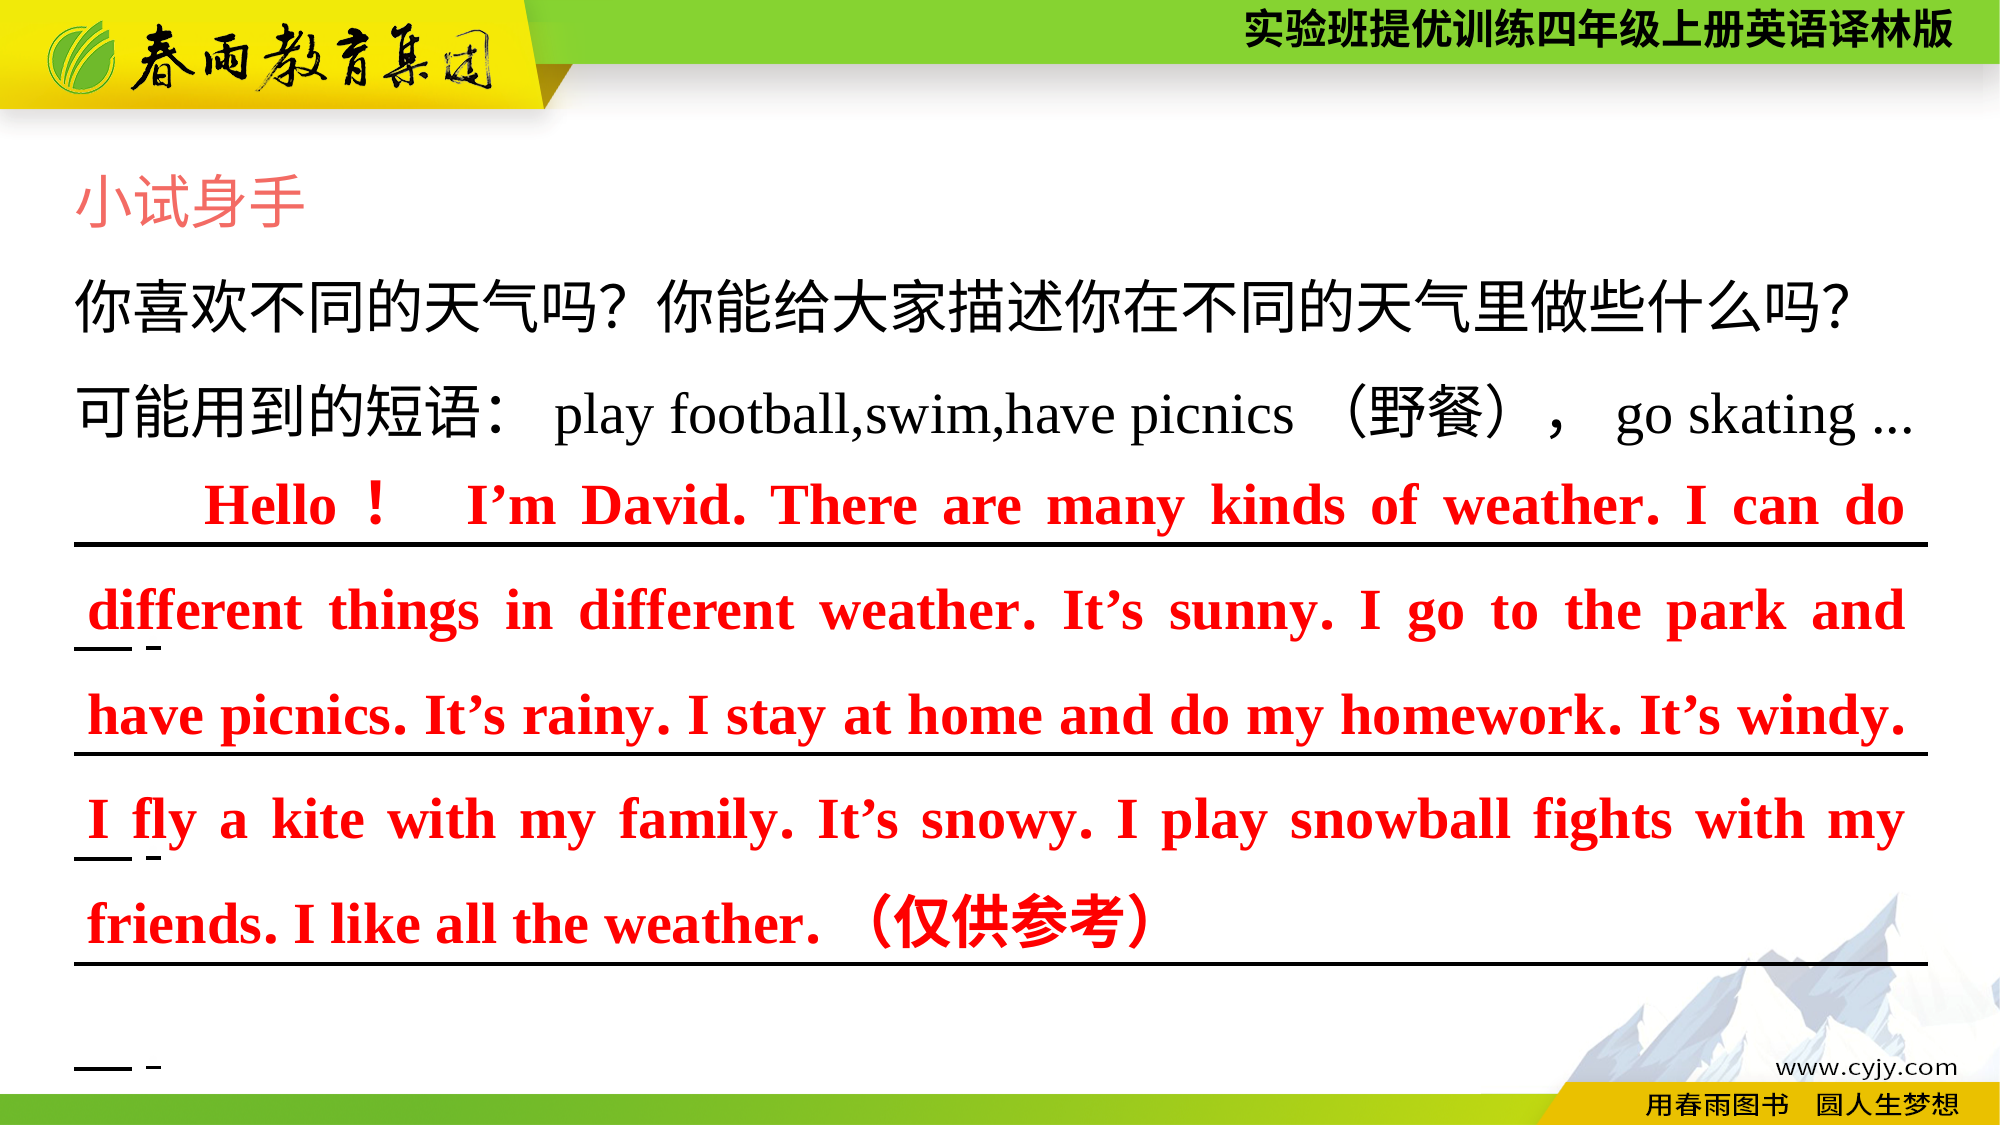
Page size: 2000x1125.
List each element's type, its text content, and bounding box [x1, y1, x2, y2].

picture [0, 0, 2000, 1125]
text_box Hello！ I’m David. There are many kinds of weather. I can do different things in different weather. It’s sunny. I go to the park and have picnics. It’s rainy. I stay at home and do my homework. It’s windy. I fly a kite with my family. It’s snowy. I play snowball fights with my friends. I like all the weather.（仅供参考） [72, 423, 1922, 964]
list 小试身手 你喜欢不同的天气吗？你能给大家描述你在不同的天气里做些什么吗？ 可能用到的短语：play football,swim,have picnics（野餐），go skating ... . . . . . [59, 122, 1944, 986]
